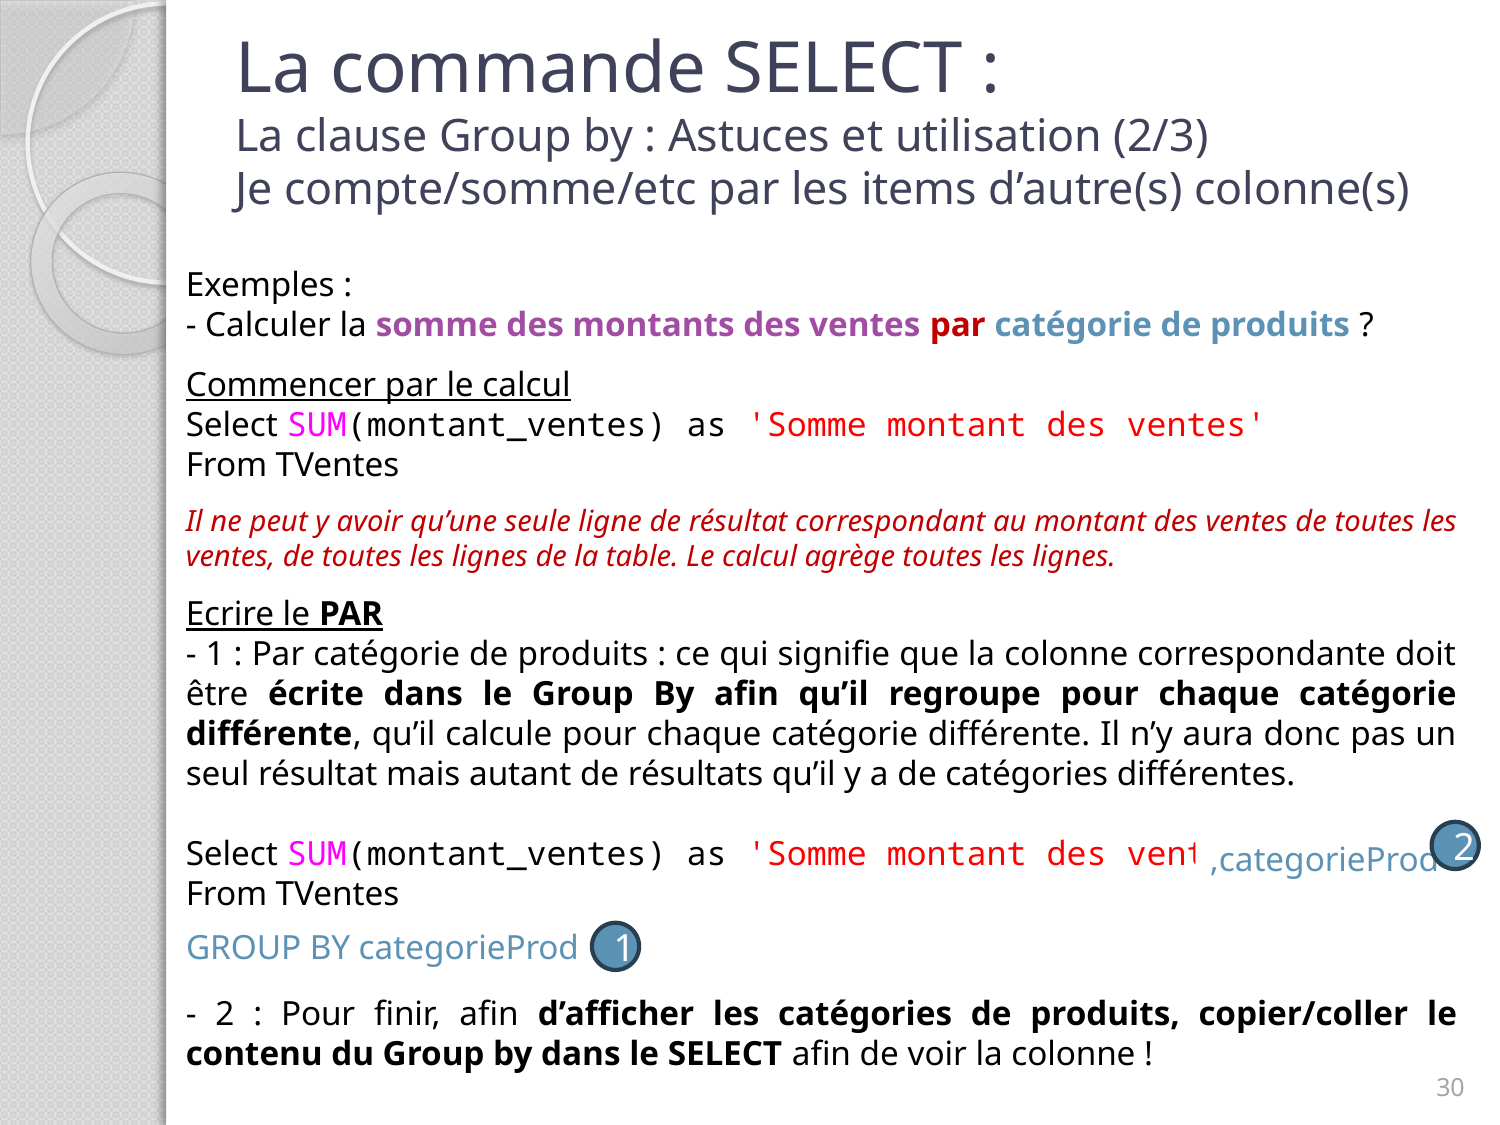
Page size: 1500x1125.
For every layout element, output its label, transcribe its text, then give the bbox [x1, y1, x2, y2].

slide_number 30 [1413, 1034, 1488, 1113]
text_box 1 [589, 920, 642, 973]
text_box GROUP BY categorieProd [169, 915, 610, 978]
text_box 2 [1429, 819, 1481, 872]
title La commande SELECT : La clause Group by : Astuces et utilisation (2/3) Je compte/somme/etc par les items d’autre(s) colonne(s) [220, 12, 1451, 223]
text_box ,categorieProd [1193, 826, 1464, 889]
text_box Exemples : - Calculer la somme des montants des ventes par catégorie de produits ? Commencer par le calcul Select SUM(montant_ventes) as 'Somme montant des ventes' From TVentes Il ne peut y avoir qu’une seule ligne de résultat correspondant au montant des ventes de toutes les ventes, de toutes les lignes de la table. Le calcul agrège toutes les lignes. Ecrire le PAR - 1 : Par catégorie de produits : ce qui signifie que la colonne correspondante doit être écrite dans le Group By afin qu’il regroupe pour chaque catégorie différente, qu’il calcule pour chaque catégorie différente. Il n’y aura donc pas un seul résultat mais autant de résultats qu’il y a de catégories différentes. Select SUM(montant_ventes) as 'Somme montant des ventes' From TVentes - 2 : Pour finir, afin d’afficher les catégories de produits, copier/coller le contenu du Group by dans le SELECT afin de voir la colonne ! [171, 255, 1474, 1079]
